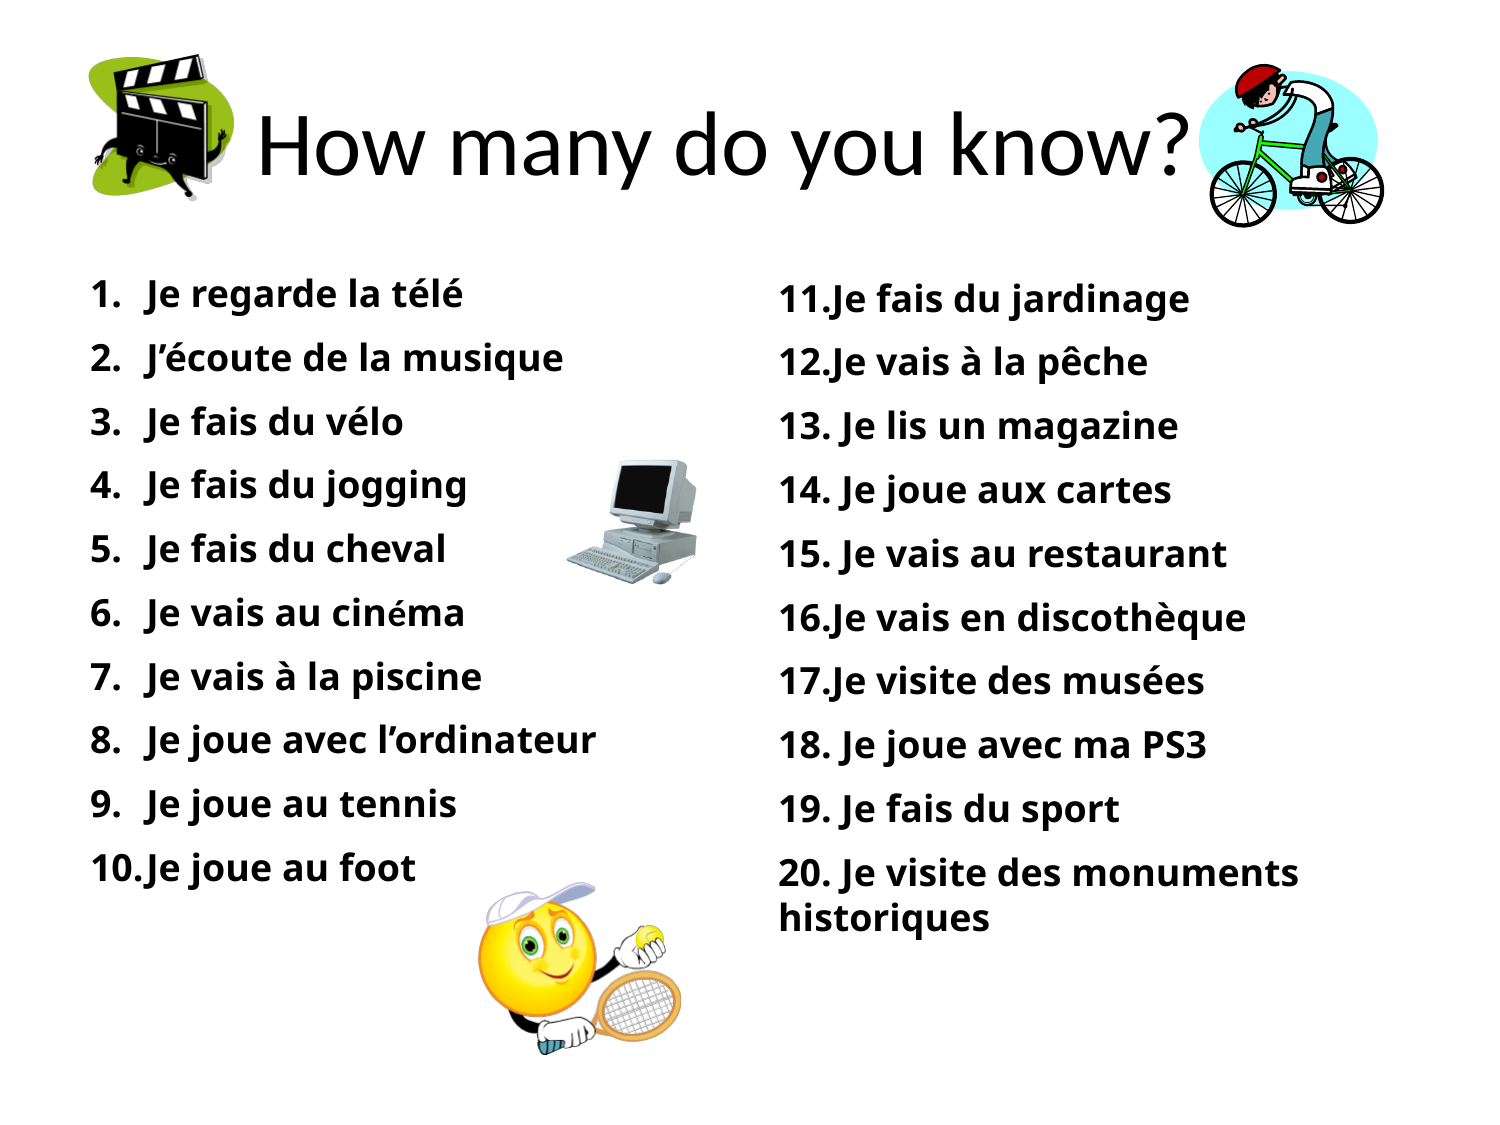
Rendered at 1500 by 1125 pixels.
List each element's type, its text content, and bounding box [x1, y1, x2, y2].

title How many do you know? [75, 45, 1425, 233]
picture [560, 444, 721, 590]
list Je regarde la télé J’écoute de la musique Je fais du vélo Je fais du jogging Je fais du cheval Je vais au cinéma Je vais à la piscine Je joue avec l’ordinateur Je joue au tennis Je joue au foot [75, 262, 739, 961]
picture [88, 54, 235, 202]
picture [477, 882, 681, 1056]
text_box 11.Je fais du jardinage 12.Je vais à la pêche 13. Je lis un magazine 14. Je joue aux cartes 15. Je vais au restaurant 16.Je vais en discothèque 17.Je visite des musées 18. Je joue avec ma PS3 19. Je fais du sport 20. Je visite des monuments historiques [763, 267, 1427, 1010]
picture [1198, 56, 1386, 233]
